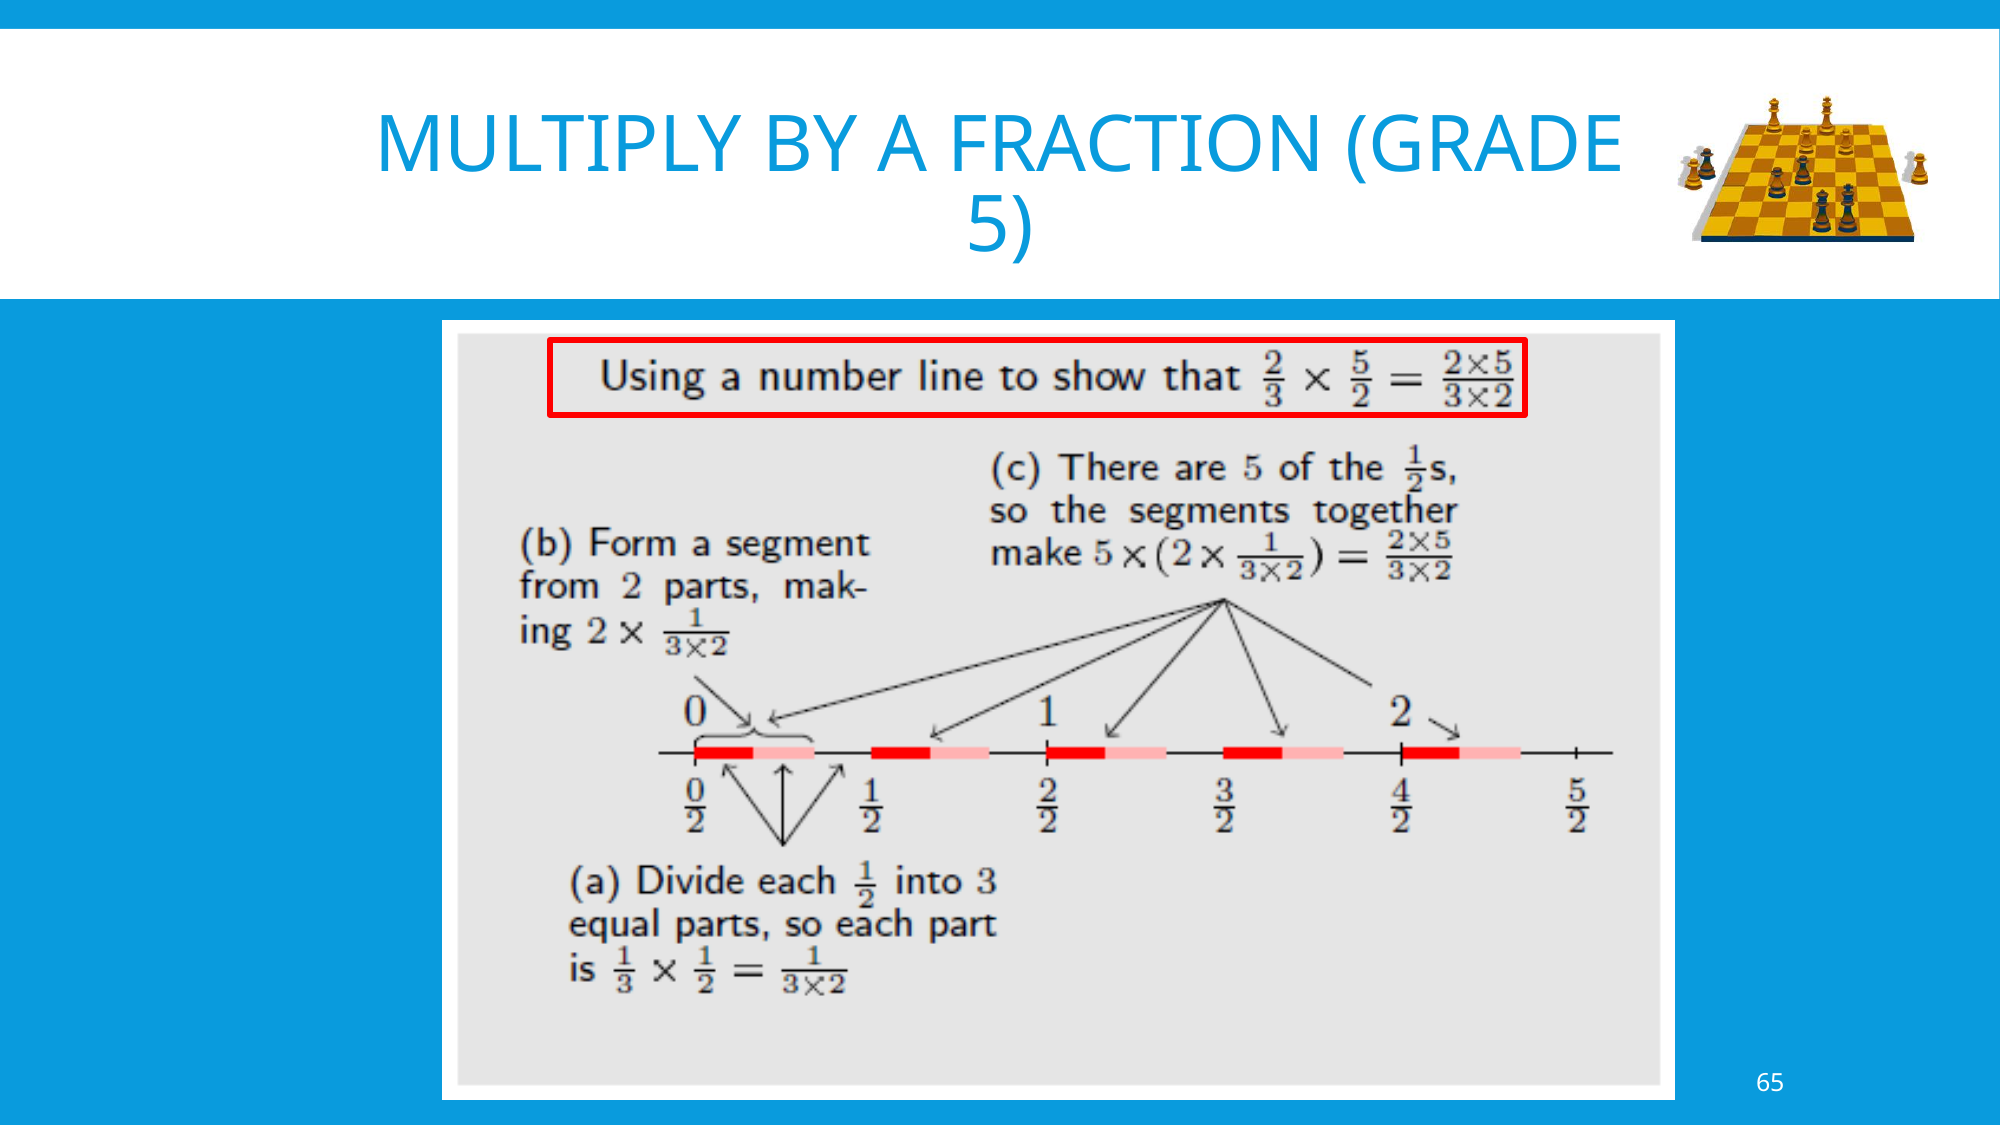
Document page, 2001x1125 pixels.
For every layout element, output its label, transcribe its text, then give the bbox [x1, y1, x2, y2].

slide_number 65 [1748, 1053, 1904, 1114]
picture [443, 321, 1674, 1099]
picture [1676, 43, 1928, 295]
title Multiply by a Fraction (Grade 5) [324, 99, 1670, 275]
